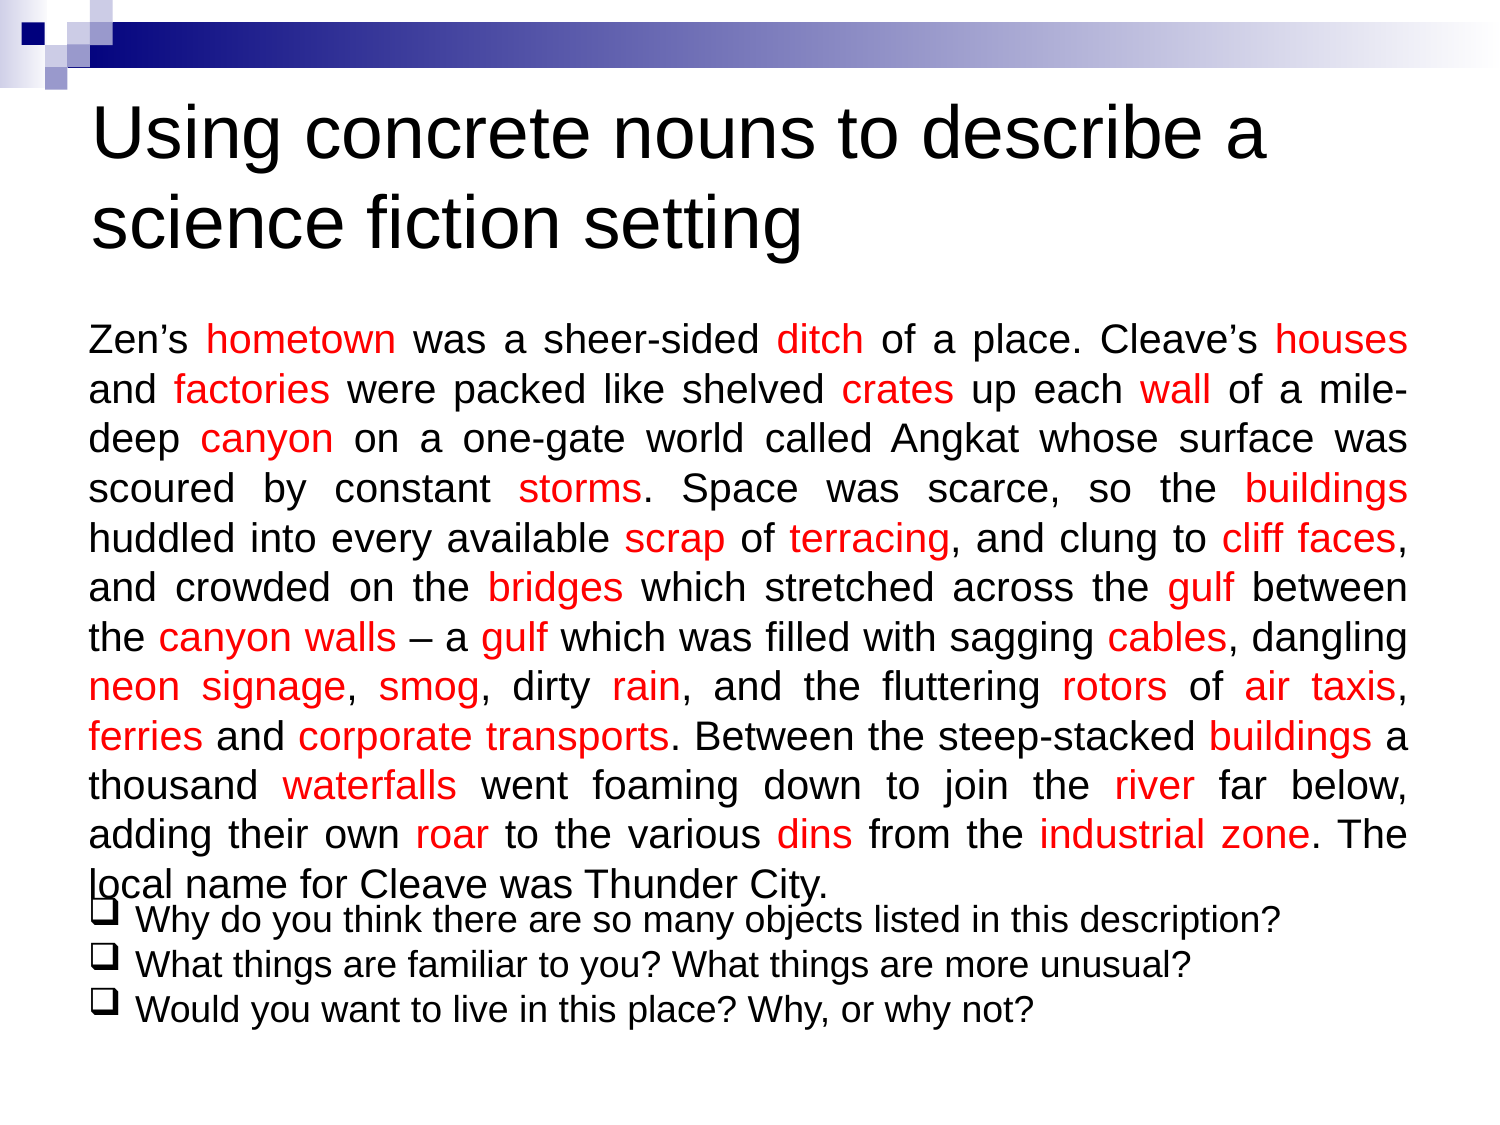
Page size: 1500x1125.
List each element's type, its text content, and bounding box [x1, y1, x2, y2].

list Zen’s hometown was a sheer-sided ditch of a place. Cleave’s houses and factories were packed like shelved crates up each wall of a mile-deep canyon on a one-gate world called Angkat whose surface was scoured by constant storms. Space was scarce, so the buildings huddled into every available scrap of terracing, and clung to cliff faces, and crowded on the bridges which stretched across the gulf between the canyon walls – a gulf which was filled with sagging cables, dangling neon signage, smog, dirty rain, and the fluttering rotors of air taxis, ferries and corporate transports. Between the steep-stacked buildings a thousand waterfalls went foaming down to join the river far below, adding their own roar to the various dins from the industrial zone. The local name for Cleave was Thunder City. [73, 304, 1424, 918]
text_box Why do you think there are so many objects listed in this description? What things are familiar to you? What things are more unusual? Would you want to live in this place? Why, or why not? [73, 887, 1420, 1082]
title Using concrete nouns to describe a science fiction setting [76, 42, 1427, 306]
